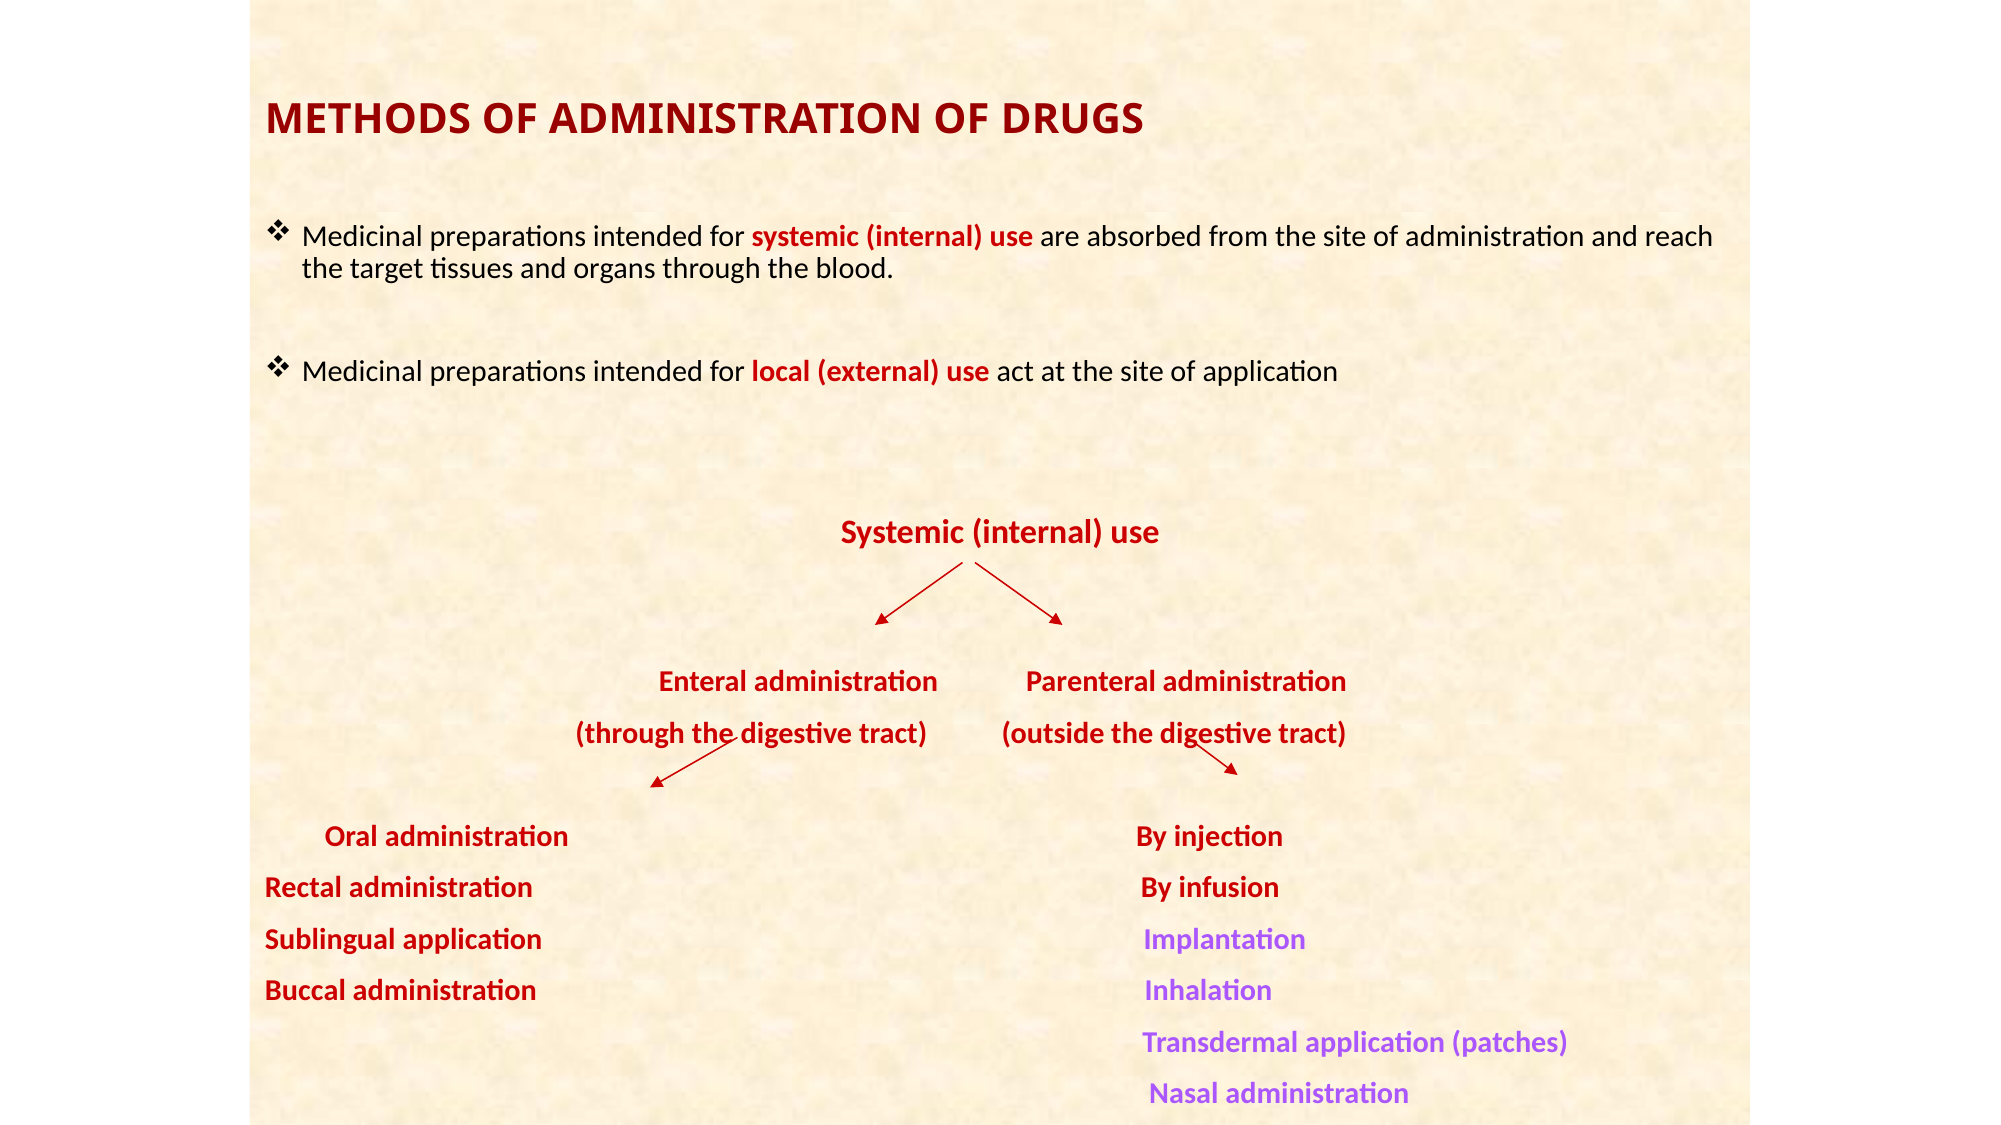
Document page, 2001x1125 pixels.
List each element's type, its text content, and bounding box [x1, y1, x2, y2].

text_box [649, 737, 738, 788]
text_box [974, 562, 1063, 625]
list Medicinal preparations intended for systemic (internal) use are absorbed from the site of administration and reach the target tissues and organs through the blood. Medicinal preparations intended for local (external) use act at the site of application Systemic (internal) use Enteral administration Parenteral administration (through the digestive tract) (outside the digestive tract) Oral administration By injection Rectal administration By infusion Sublingual application Implantation Buccal administration Inhalation Transdermal application (patches) Nasal administration [249, 212, 1750, 1125]
text_box [1187, 737, 1238, 775]
title METHODS OF ADMINISTRATION OF DRUGS [249, 0, 1750, 212]
text_box [874, 562, 963, 625]
